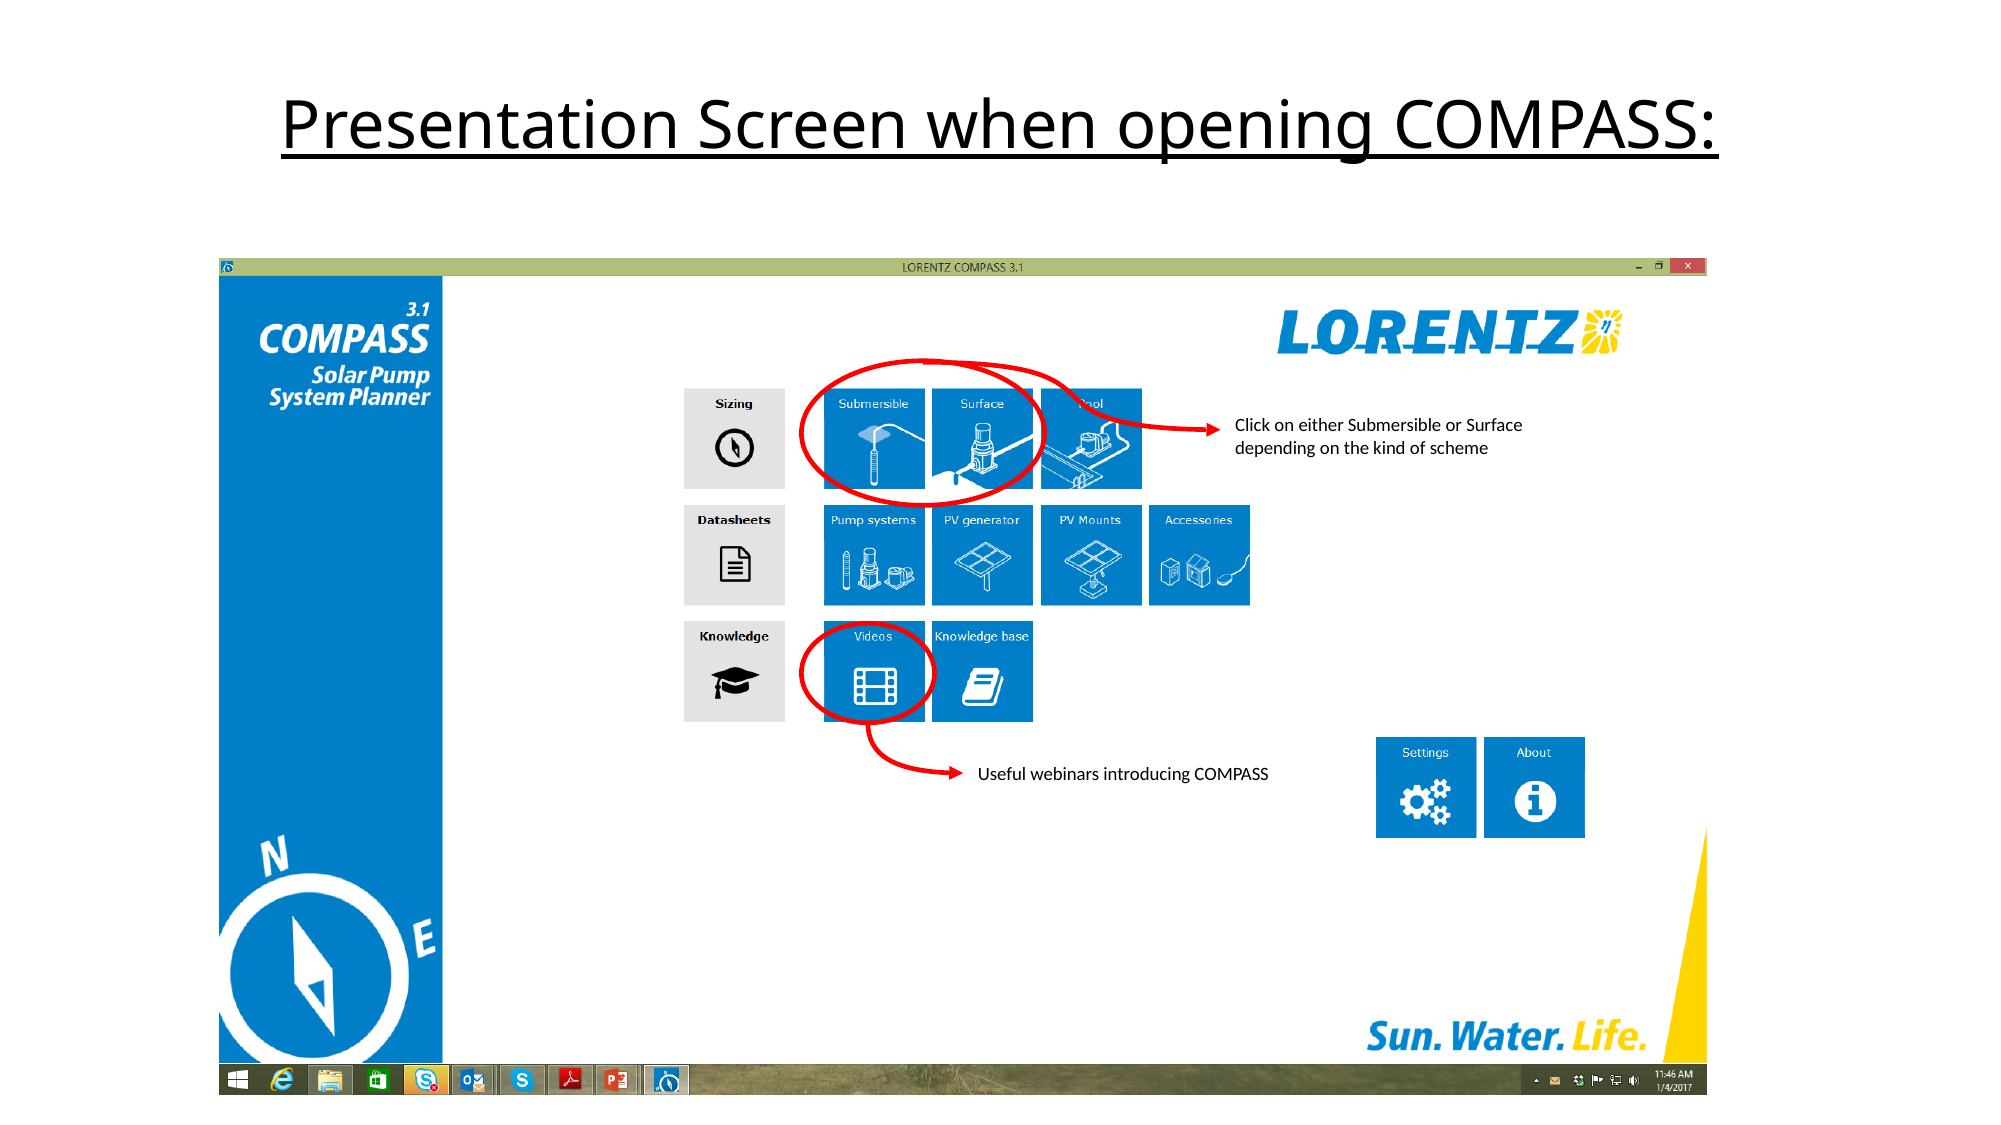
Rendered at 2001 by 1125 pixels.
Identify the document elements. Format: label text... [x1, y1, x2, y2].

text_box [890, 700, 941, 796]
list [219, 258, 1707, 1095]
title Presentation Screen when opening COMPASS: [137, 59, 1863, 195]
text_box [922, 362, 1221, 430]
